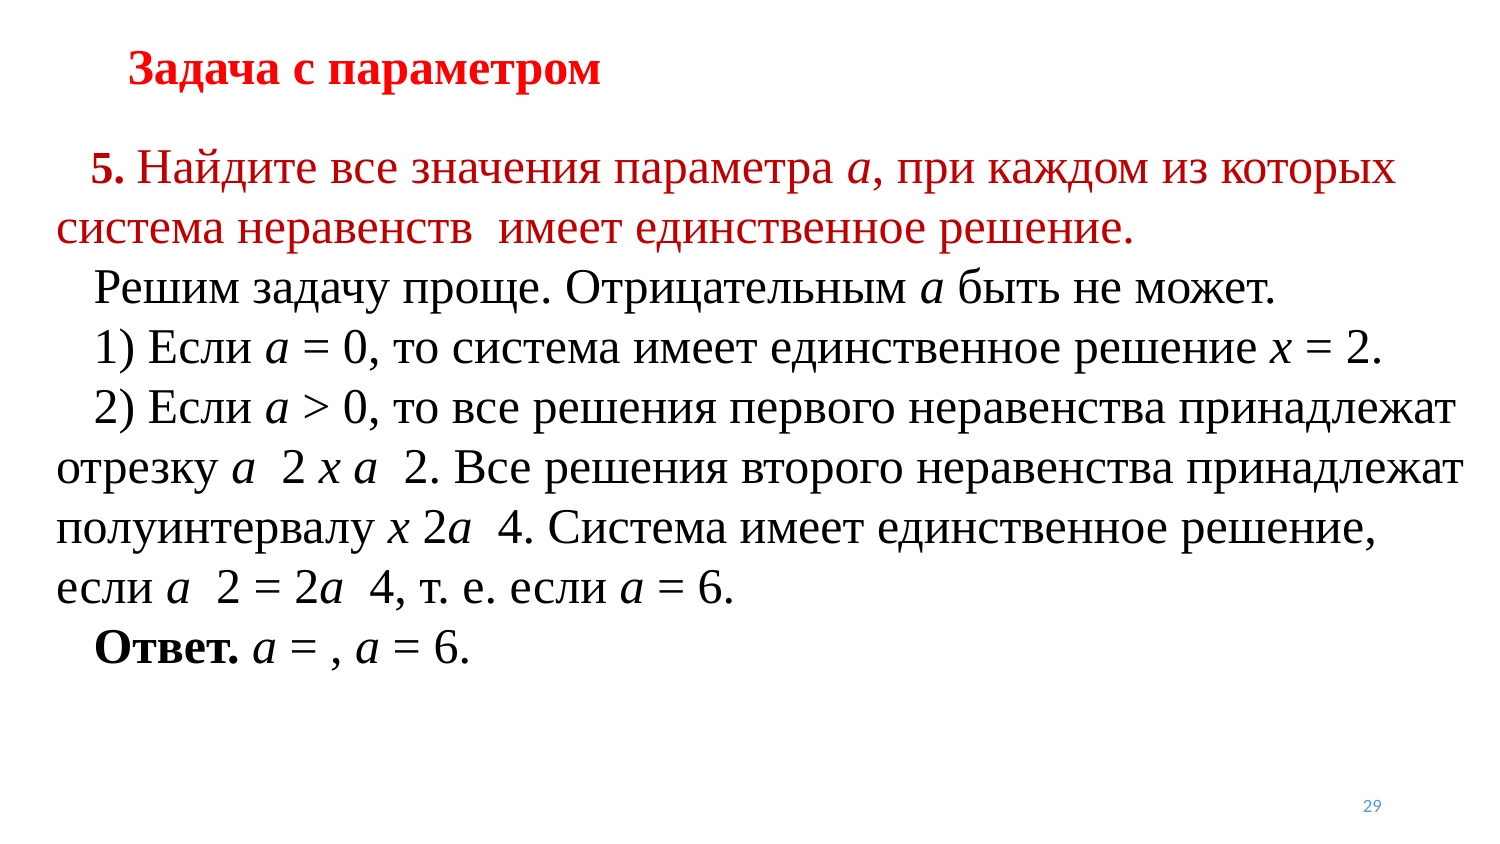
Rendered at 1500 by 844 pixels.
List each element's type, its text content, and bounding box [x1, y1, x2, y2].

slide_number 29 [1059, 782, 1397, 827]
subtitle [41, 150, 1471, 800]
title Задача с параметром [112, 32, 1376, 103]
